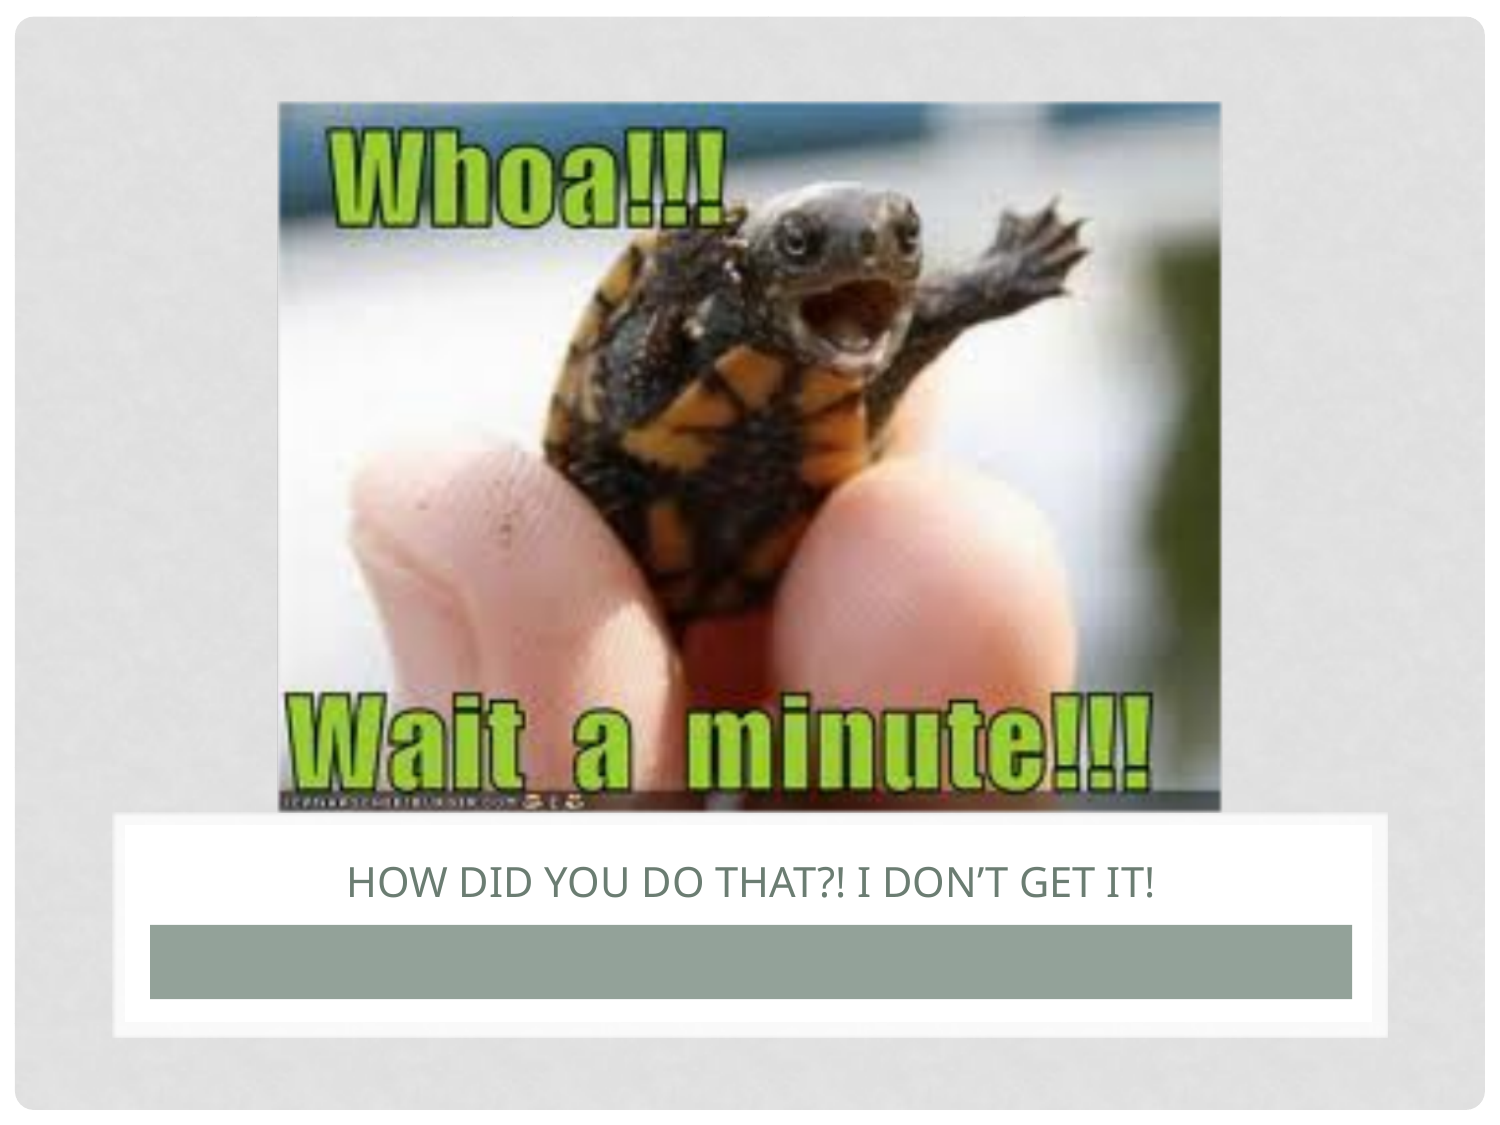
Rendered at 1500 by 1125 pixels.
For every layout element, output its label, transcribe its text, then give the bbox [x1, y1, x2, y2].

picture [112, 101, 1388, 813]
title How did you do that?! I don’t get it! [150, 837, 1353, 924]
